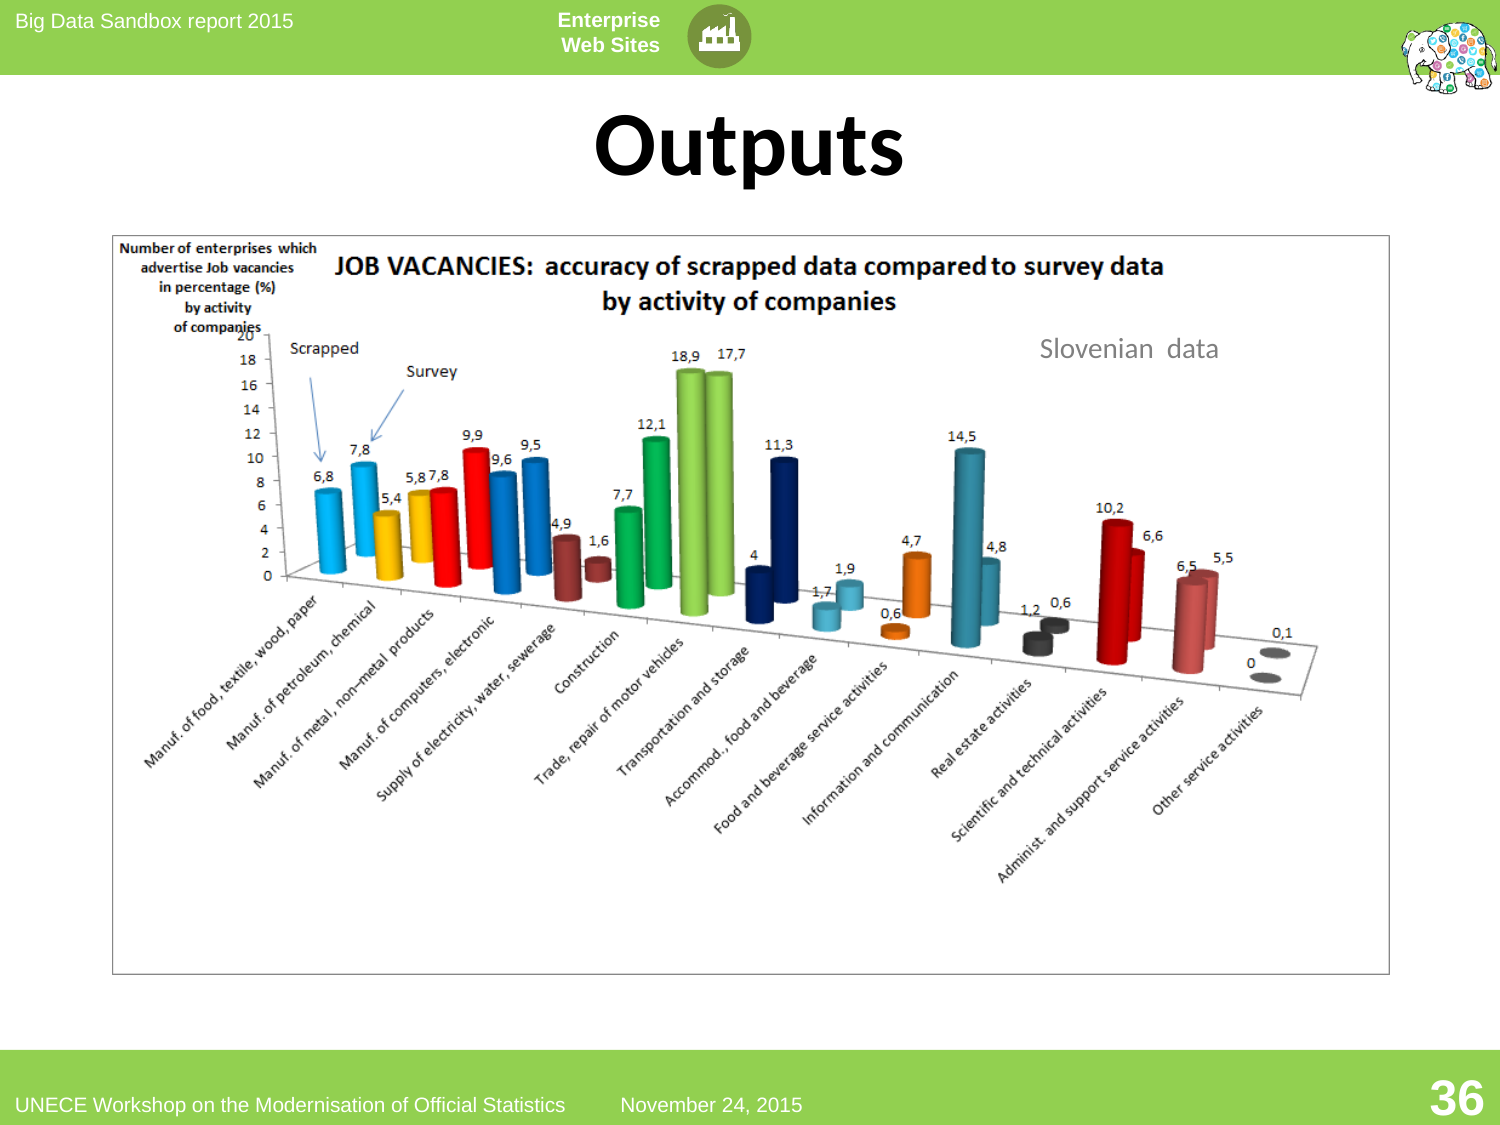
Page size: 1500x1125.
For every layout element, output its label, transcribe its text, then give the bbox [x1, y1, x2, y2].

title Outputs [75, 45, 1425, 233]
slide_number 36 [1388, 1058, 1500, 1125]
picture [112, 235, 1390, 976]
picture [1388, 15, 1500, 96]
